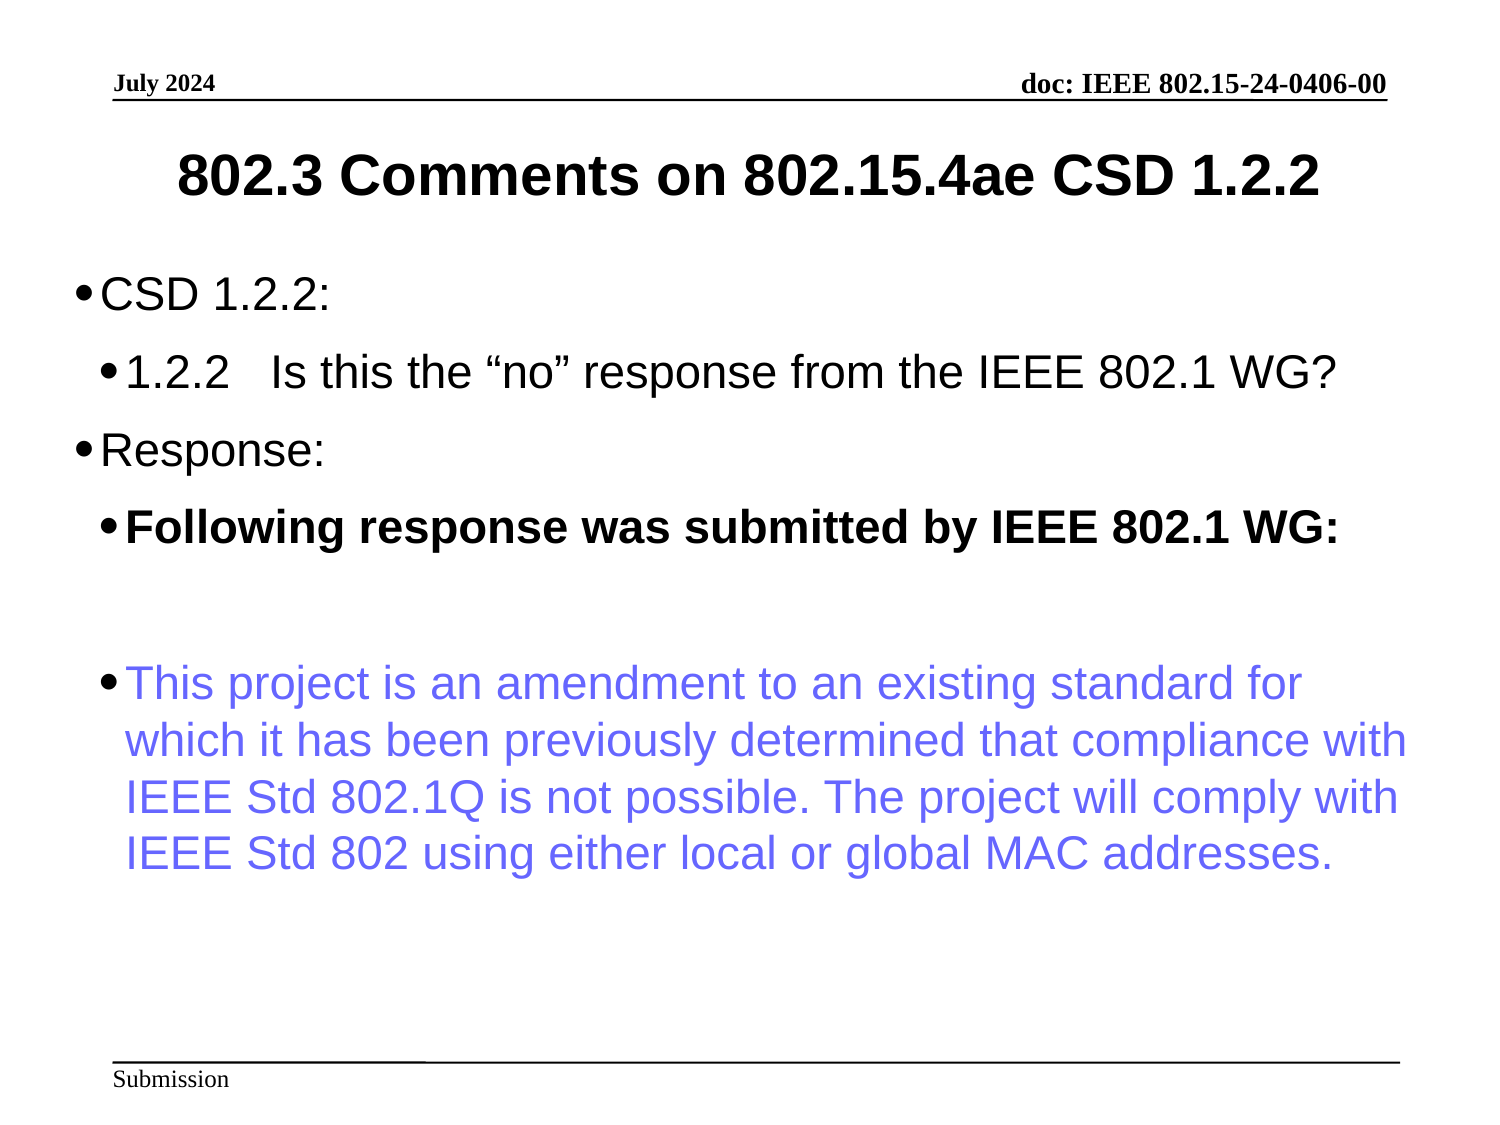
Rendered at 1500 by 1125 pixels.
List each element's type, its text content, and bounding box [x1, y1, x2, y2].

text_box CSD 1.2.2: 1.2.2 Is this the “no” response from the IEEE 802.1 WG? Response: Following response was submitted by IEEE 802.1 WG: This project is an amendment to an existing standard for which it has been previously determined that compliance with IEEE Std 802.1Q is not possible. The project will comply with IEEE Std 802 using either local or global MAC addresses. [74, 263, 1425, 916]
text_box 802.3 Comments on 802.15.4ae CSD 1.2.2 [74, 112, 1425, 233]
